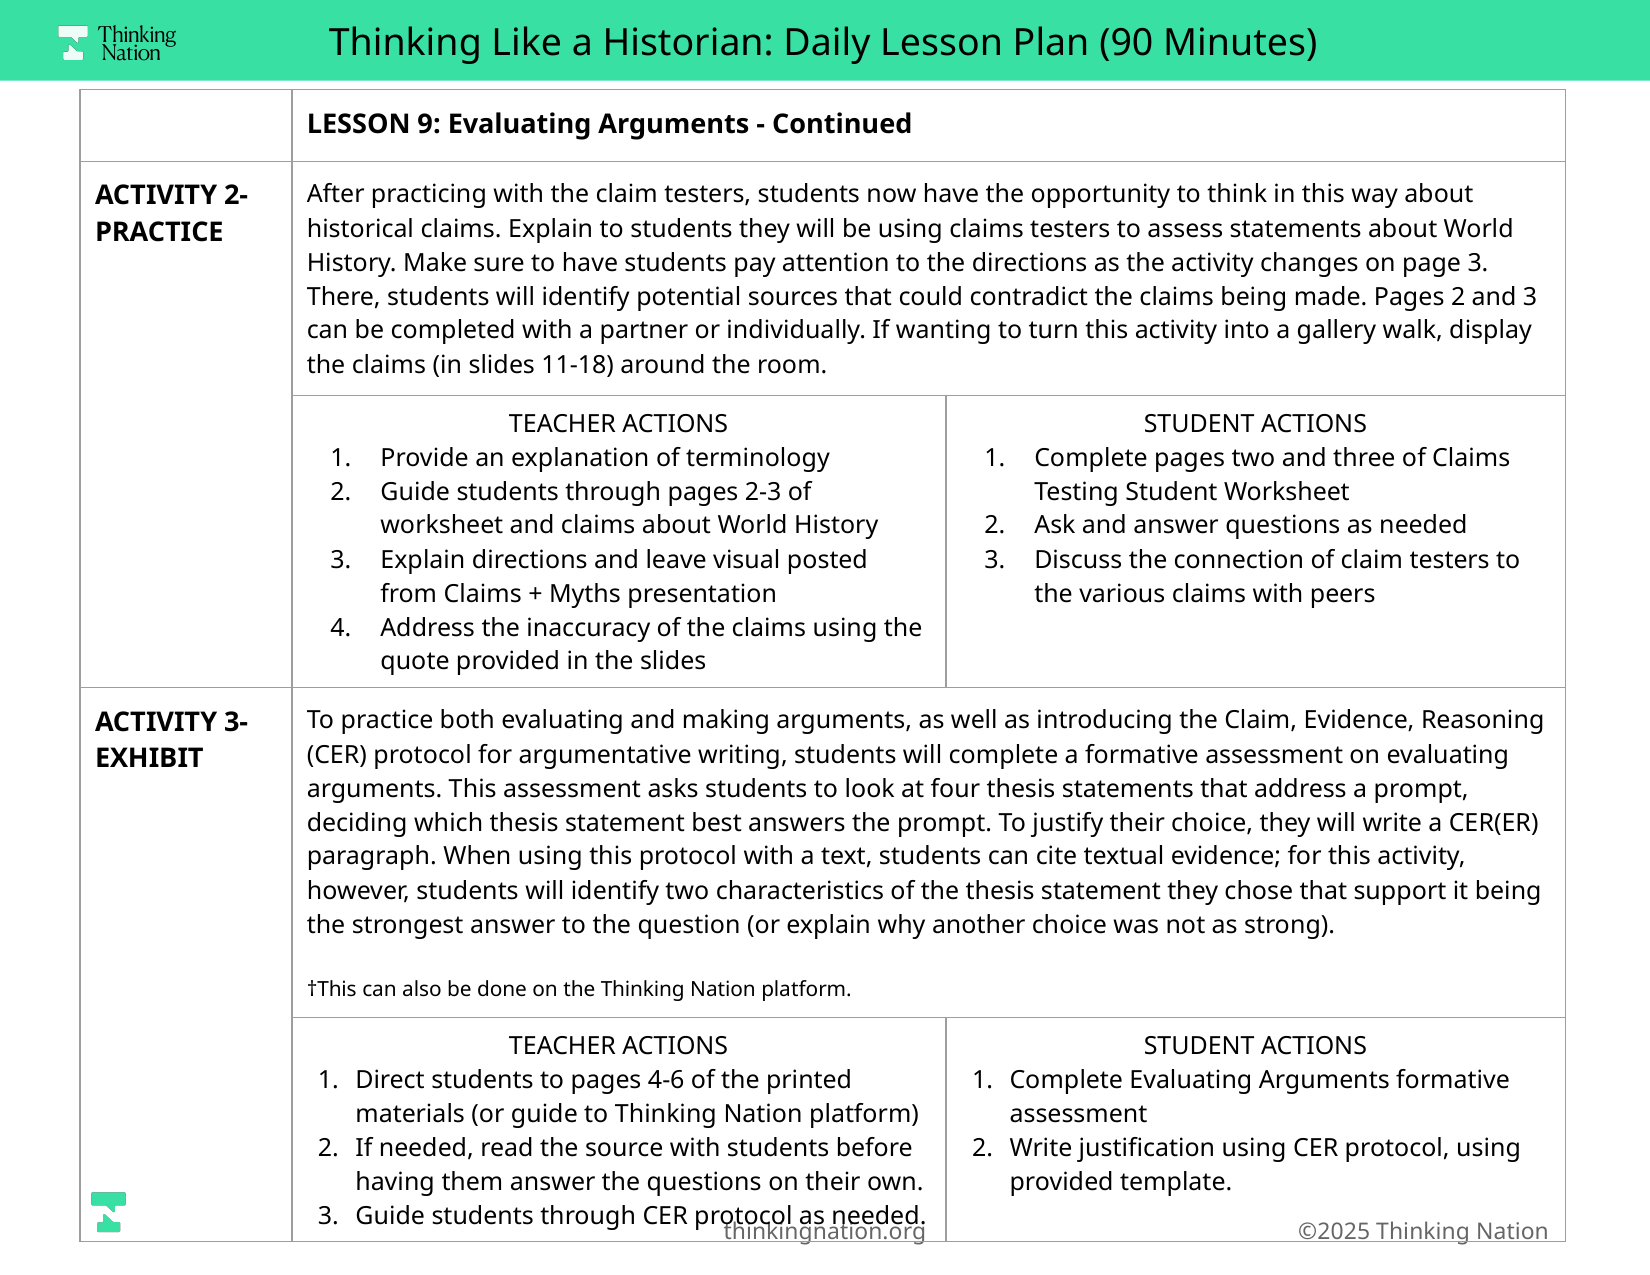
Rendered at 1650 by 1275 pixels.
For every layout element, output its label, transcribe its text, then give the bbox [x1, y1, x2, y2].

picture [80, 1184, 136, 1240]
text_box Thinking Like a Historian: Daily Lesson Plan (90 Minutes) [0, 0, 1650, 81]
table_cell To practice both evaluating and making arguments, as well as introducing the Claim, Evidence, Reasoning (CER) protocol for argumentative writing, students will complete a formative assessment on evaluating arguments. This assessment asks students to look at four thesis statements that address a prompt, deciding which thesis statement best answers the prompt. To justify their choice, they will write a CER(ER) paragraph. When using this protocol with a text, students can cite textual evidence; for this activity, however, students will identify two characteristics of the thesis statement they chose that support it being the strongest answer to the question (or explain why another choice was not as strong). †This can also be done on the Thinking Nation platform. [293, 688, 1565, 1017]
table_cell ACTIVITY 3- EXHIBIT [81, 688, 291, 1241]
table_cell STUDENT ACTIONS Complete Evaluating Arguments formative assessment Write justification using CER protocol, using provided template. [947, 1018, 1565, 1241]
table_cell STUDENT ACTIONS Complete pages two and three of Claims Testing Student Worksheet Ask and answer questions as needed Discuss the connection of claim testers to the various claims with peers [947, 396, 1565, 687]
picture [45, 14, 180, 71]
table_cell TEACHER ACTIONS Direct students to pages 4-6 of the printed materials (or guide to Thinking Nation platform) If needed, read the source with students before having them answer the questions on their own. Guide students through CER protocol as needed. [293, 1018, 945, 1241]
table_header LESSON 9: Evaluating Arguments - Continued [293, 90, 1565, 161]
table_cell ACTIVITY 2- PRACTICE [81, 162, 291, 687]
table_cell TEACHER ACTIONS Provide an explanation of terminology Guide students through pages 2-3 of worksheet and claims about World History Explain directions and leave visual posted from Claims + Myths presentation Address the inaccuracy of the claims using the quote provided in the slides [293, 396, 945, 687]
table_cell After practicing with the claim testers, students now have the opportunity to think in this way about historical claims. Explain to students they will be using claims testers to assess statements about World History. Make sure to have students pay attention to the directions as the activity changes on page 3. There, students will identify potential sources that could contradict the claims being made. Pages 2 and 3 can be completed with a partner or individually. If wanting to turn this activity into a gallery walk, display the claims (in slides 11-18) around the room. [293, 162, 1565, 395]
table_header [81, 90, 291, 161]
